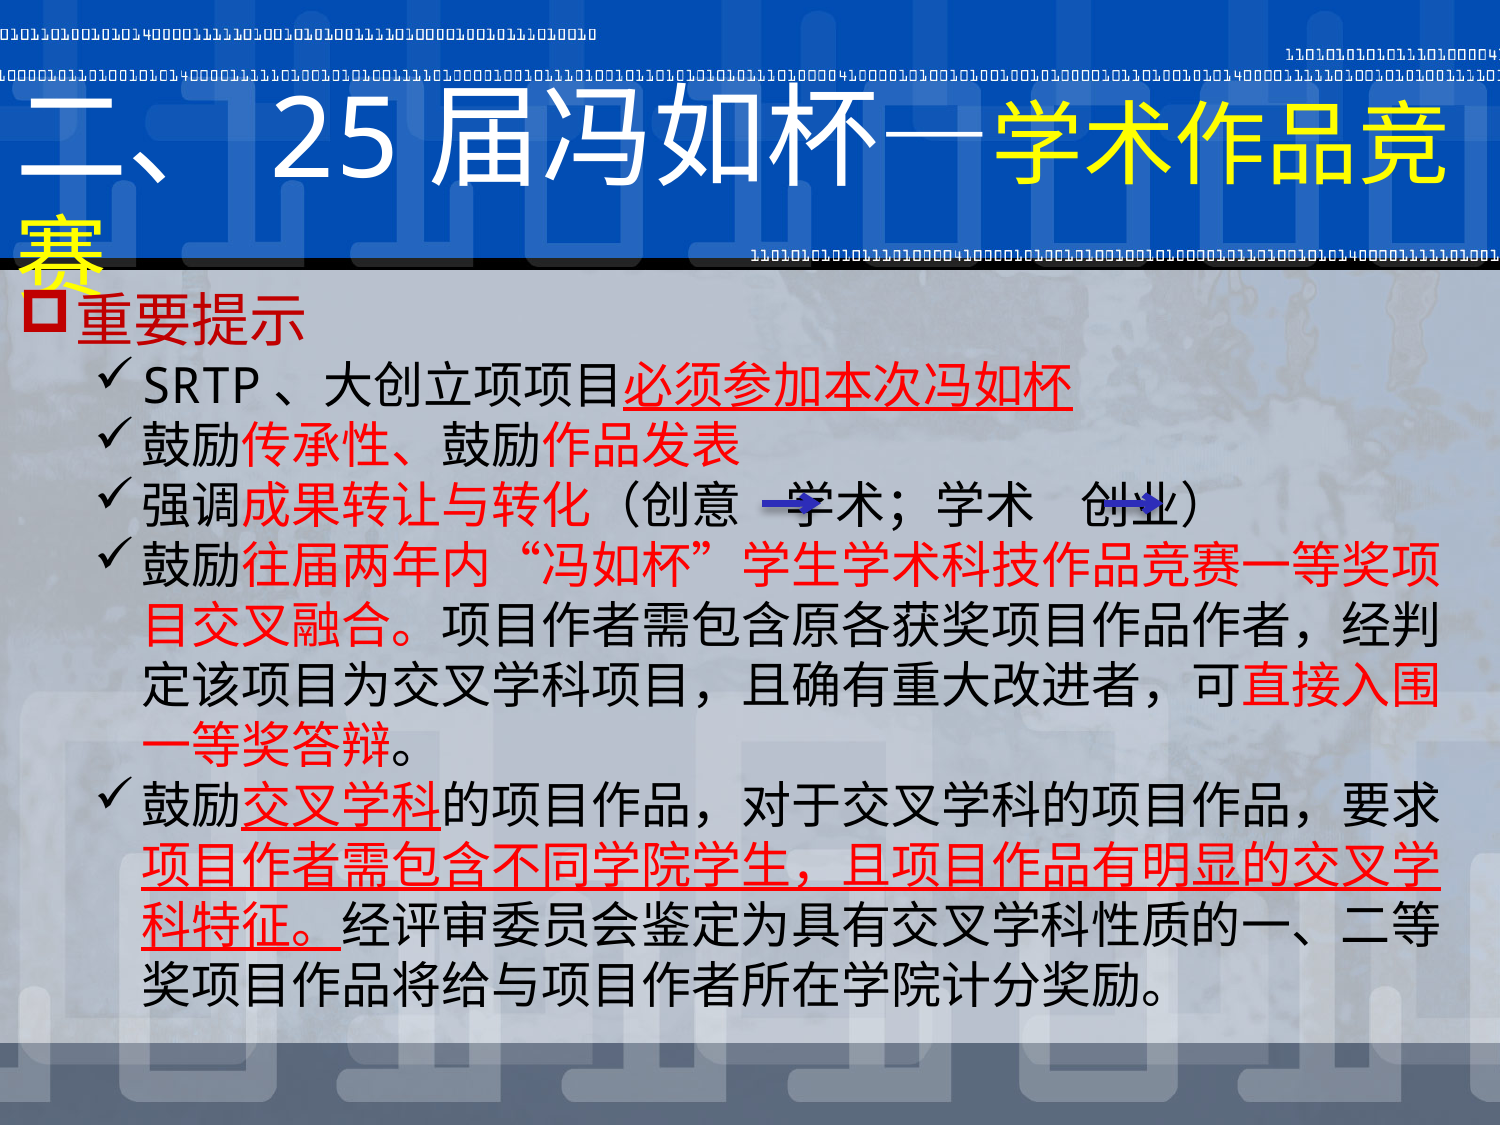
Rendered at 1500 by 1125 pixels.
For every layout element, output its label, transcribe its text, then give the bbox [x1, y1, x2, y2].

title 二、25届冯如杯—学术作品竞赛 [0, 137, 1500, 238]
text_box 重要提示 SRTP、大创立项项目必须参加本次冯如杯 鼓励传承性、鼓励作品发表 强调成果转让与转化（创意 学术；学术 创业） 鼓励往届两年内“冯如杯”学生学术科技作品竞赛一等奖项目交叉融合。项目作者需包含原各获奖项目作品作者，经判定该项目为交叉学科项目，且确有重大改进者，可直接入围一等奖答辩。 鼓励交叉学科的项目作品，对于交叉学科的项目作品，要求项目作者需包含不同学院学生，且项目作品有明显的交叉学科特征。经评审委员会鉴定为具有交叉学科性质的一、二等奖项目作品将给与项目作者所在学院计分奖励。 [4, 275, 1500, 1047]
picture [0, 238, 1500, 1125]
picture [0, 0, 1500, 137]
